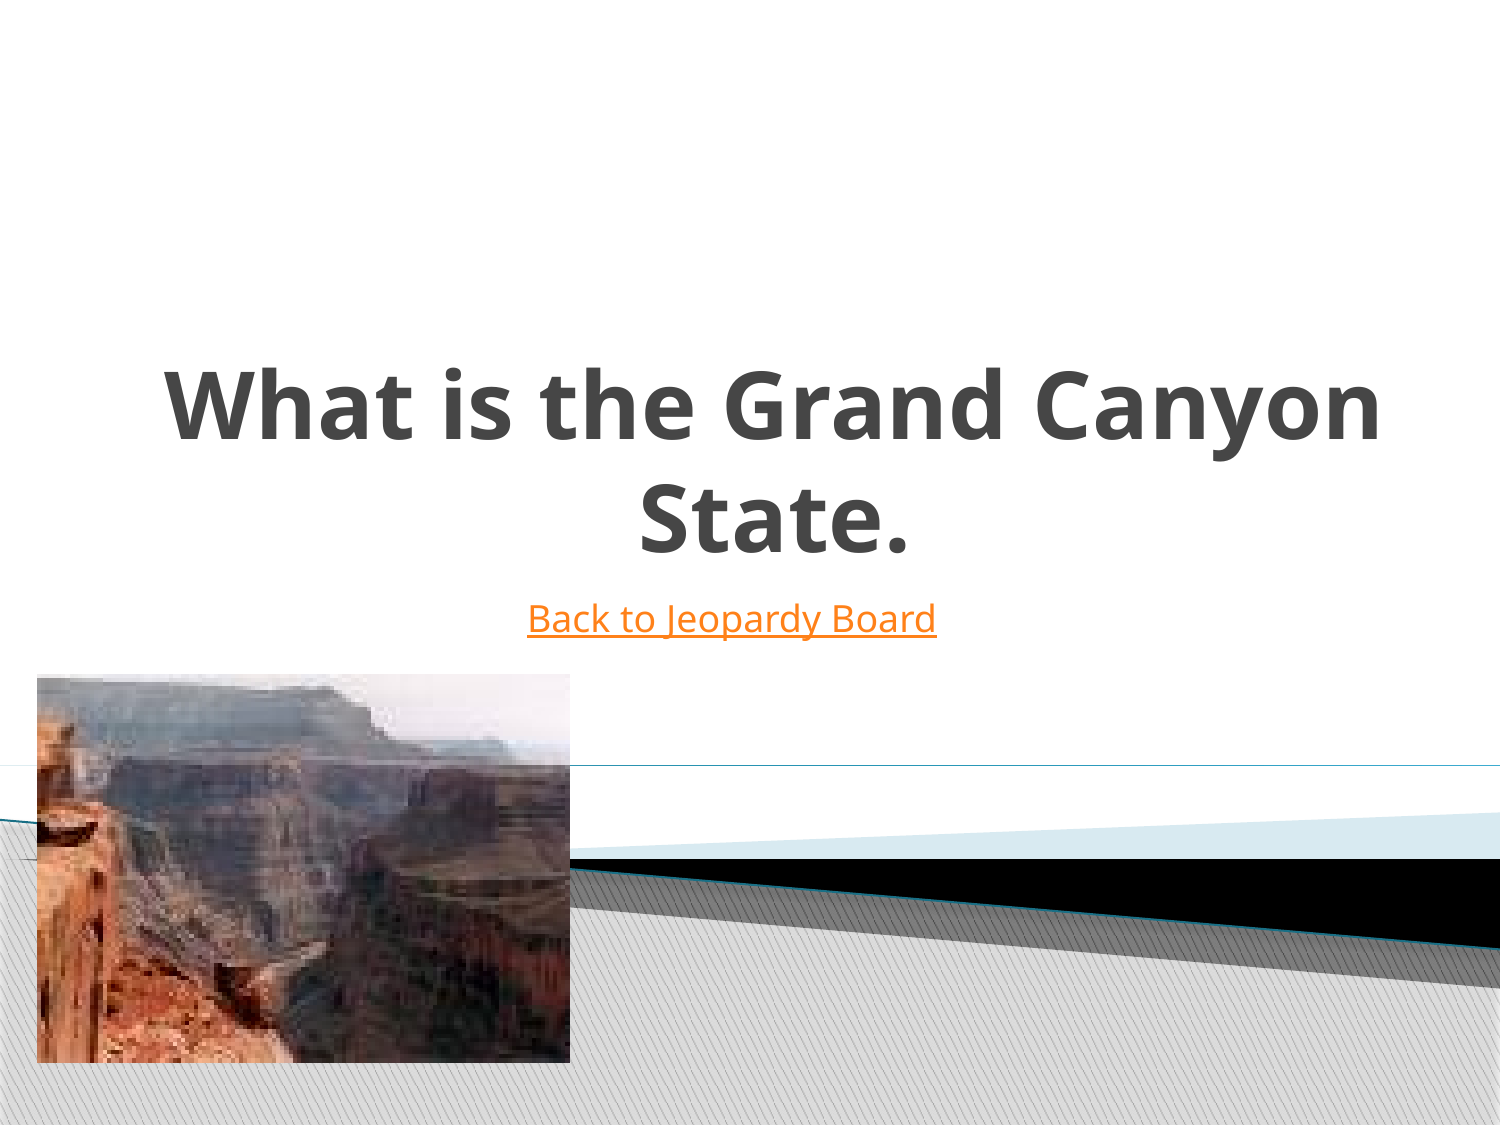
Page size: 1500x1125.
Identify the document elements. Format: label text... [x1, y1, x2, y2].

title What is the Grand Canyon State. [75, 337, 1475, 579]
picture [0, 674, 1500, 1063]
text_box Back to Jeopardy Board [512, 587, 963, 654]
